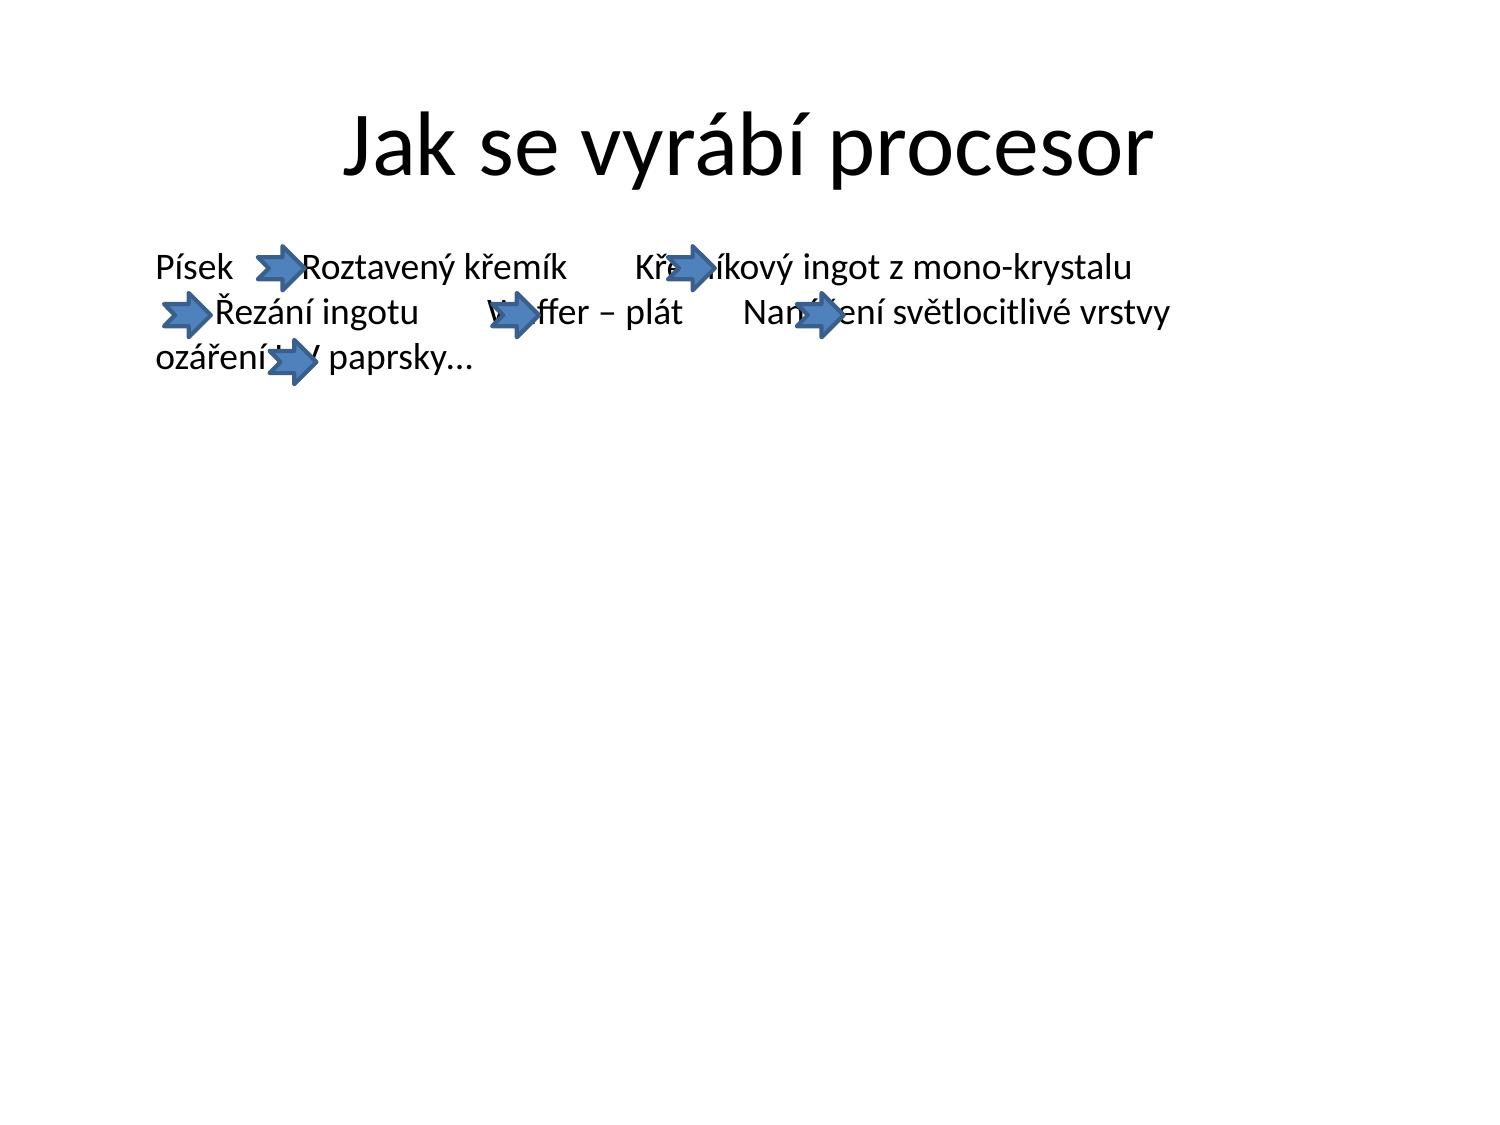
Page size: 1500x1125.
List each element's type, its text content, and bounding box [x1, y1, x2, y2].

text_box [490, 291, 542, 340]
text_box [267, 337, 319, 387]
text_box [794, 291, 846, 340]
text_box Písek Roztavený křemík Křemíkový ingot z mono-krystalu Řezání ingotu Waffer – plát Nanášení světlocitlivé vrstvy ozáření UV paprsky… [140, 234, 1325, 475]
text_box [255, 244, 307, 293]
title Jak se vyrábí procesor [75, 45, 1425, 233]
text_box [665, 244, 717, 293]
text_box [162, 291, 213, 340]
